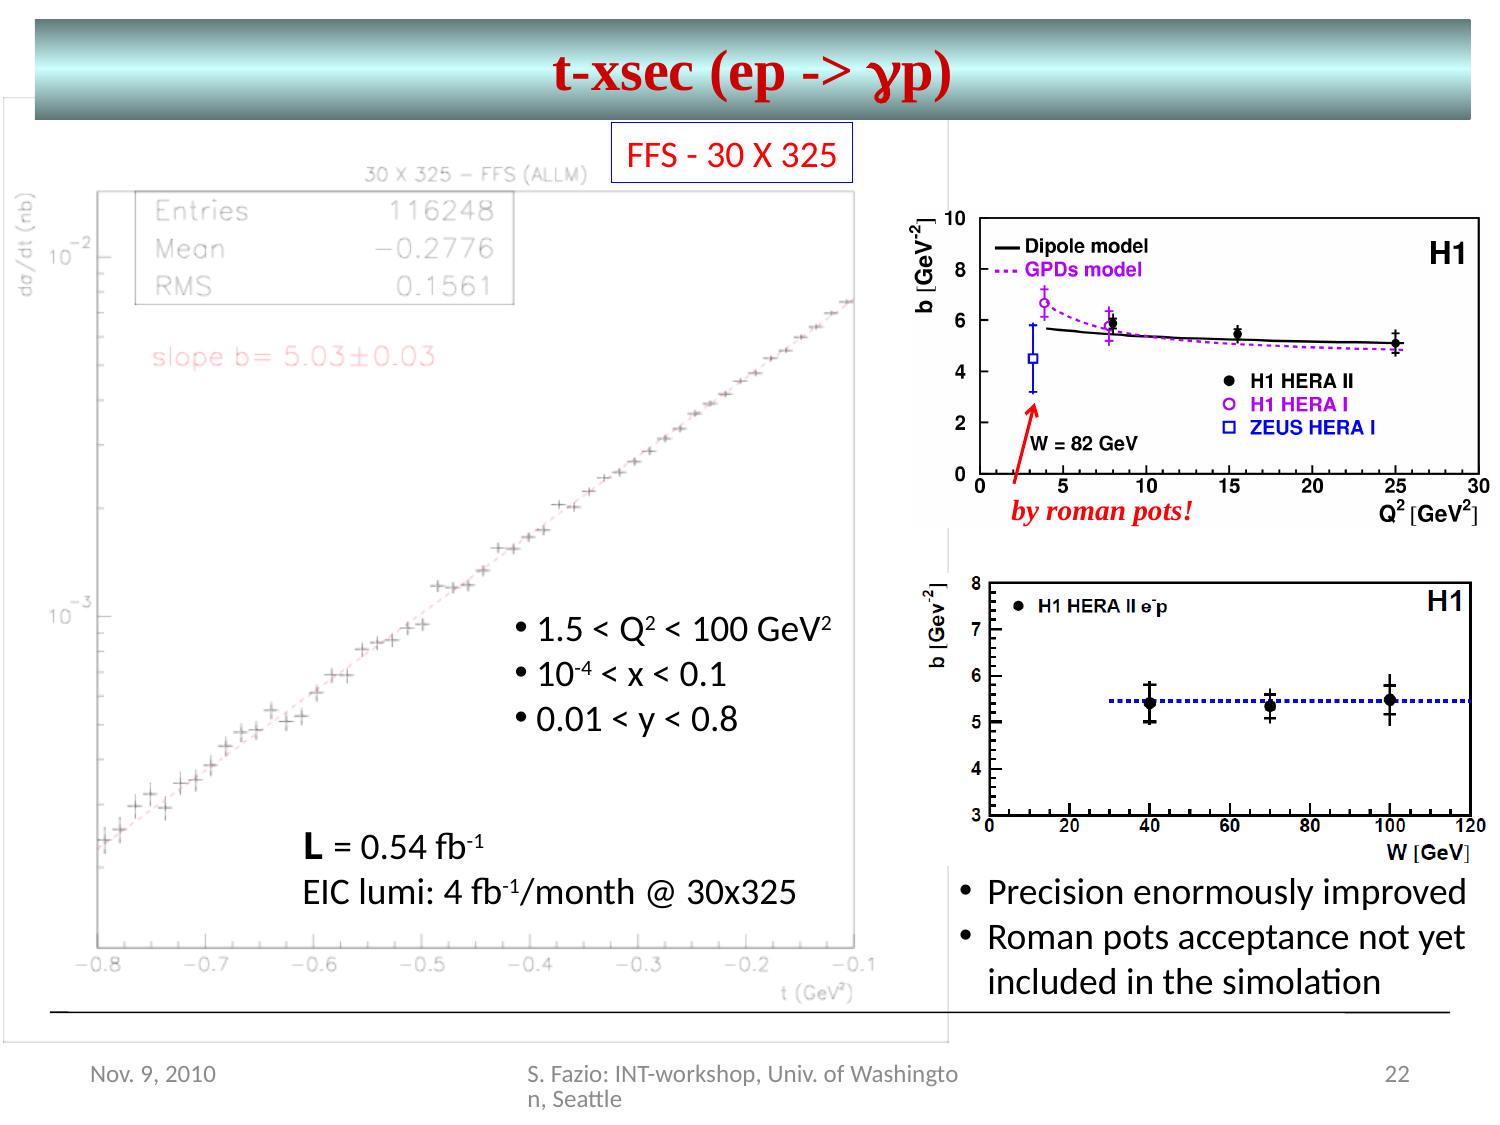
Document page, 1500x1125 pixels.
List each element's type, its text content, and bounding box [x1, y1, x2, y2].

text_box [915, 572, 1492, 866]
text_box t-xsec (ep -> gp) [34, 19, 1471, 120]
footer S. Fazio: INT-workshop, Univ. of Washington, Seattle [512, 1042, 988, 1103]
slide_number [75, 1051, 425, 1103]
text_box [983, 432, 1065, 454]
picture [3, 97, 1493, 1043]
text_box Precision enormously improved Roman pots acceptance not yet included in the simolation [953, 872, 1493, 1009]
slide_number 22 [1074, 1042, 1425, 1103]
